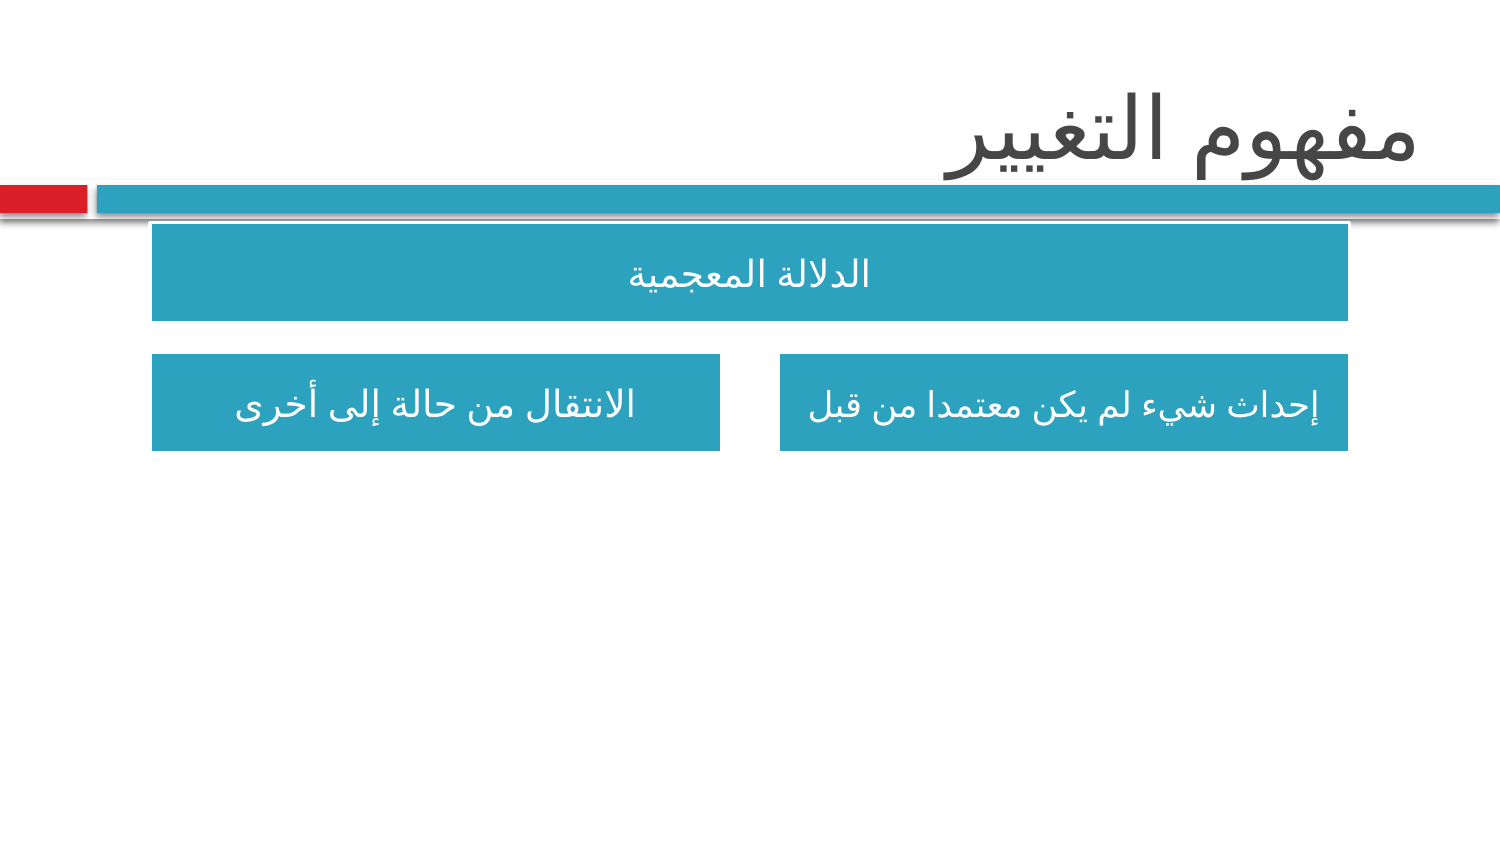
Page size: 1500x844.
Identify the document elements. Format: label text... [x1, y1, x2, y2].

title مفهوم التغيير [99, 19, 1438, 185]
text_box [0, 222, 1500, 844]
